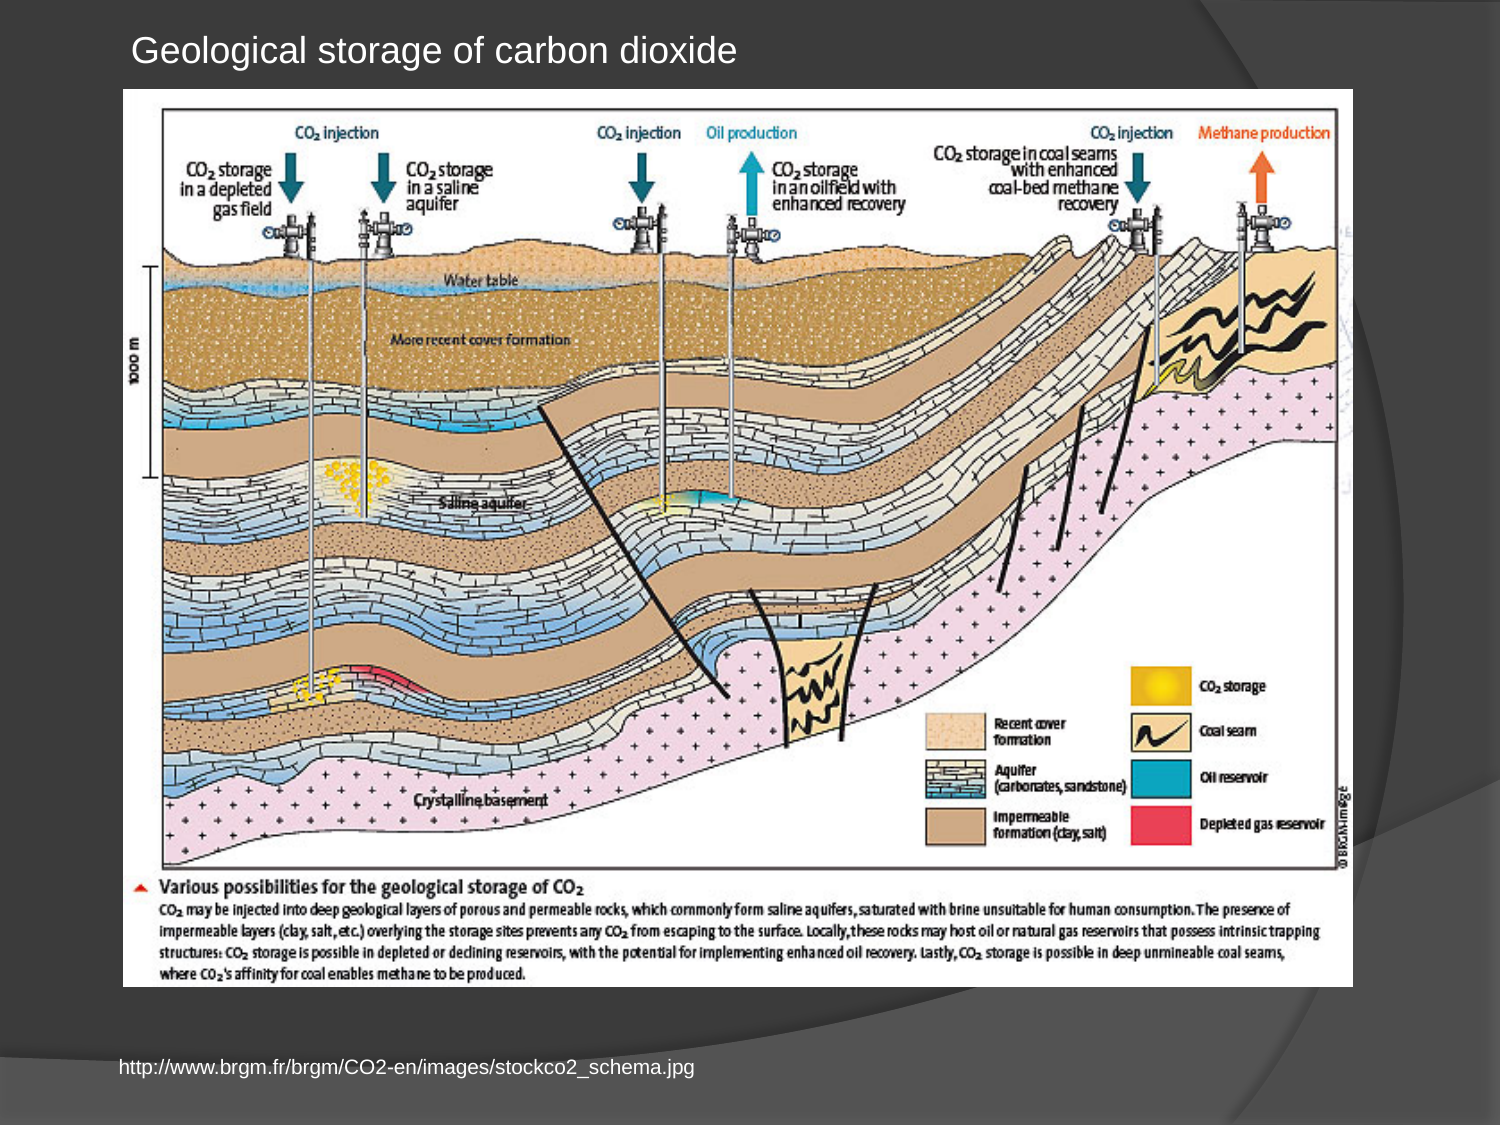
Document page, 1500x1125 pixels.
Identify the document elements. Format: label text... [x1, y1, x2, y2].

text_box http://www.brgm.fr/brgm/CO2-en/images/stockco2_schema.jpg [103, 1046, 711, 1087]
text_box Geological storage of carbon dioxide [116, 19, 753, 79]
picture [123, 89, 1353, 987]
